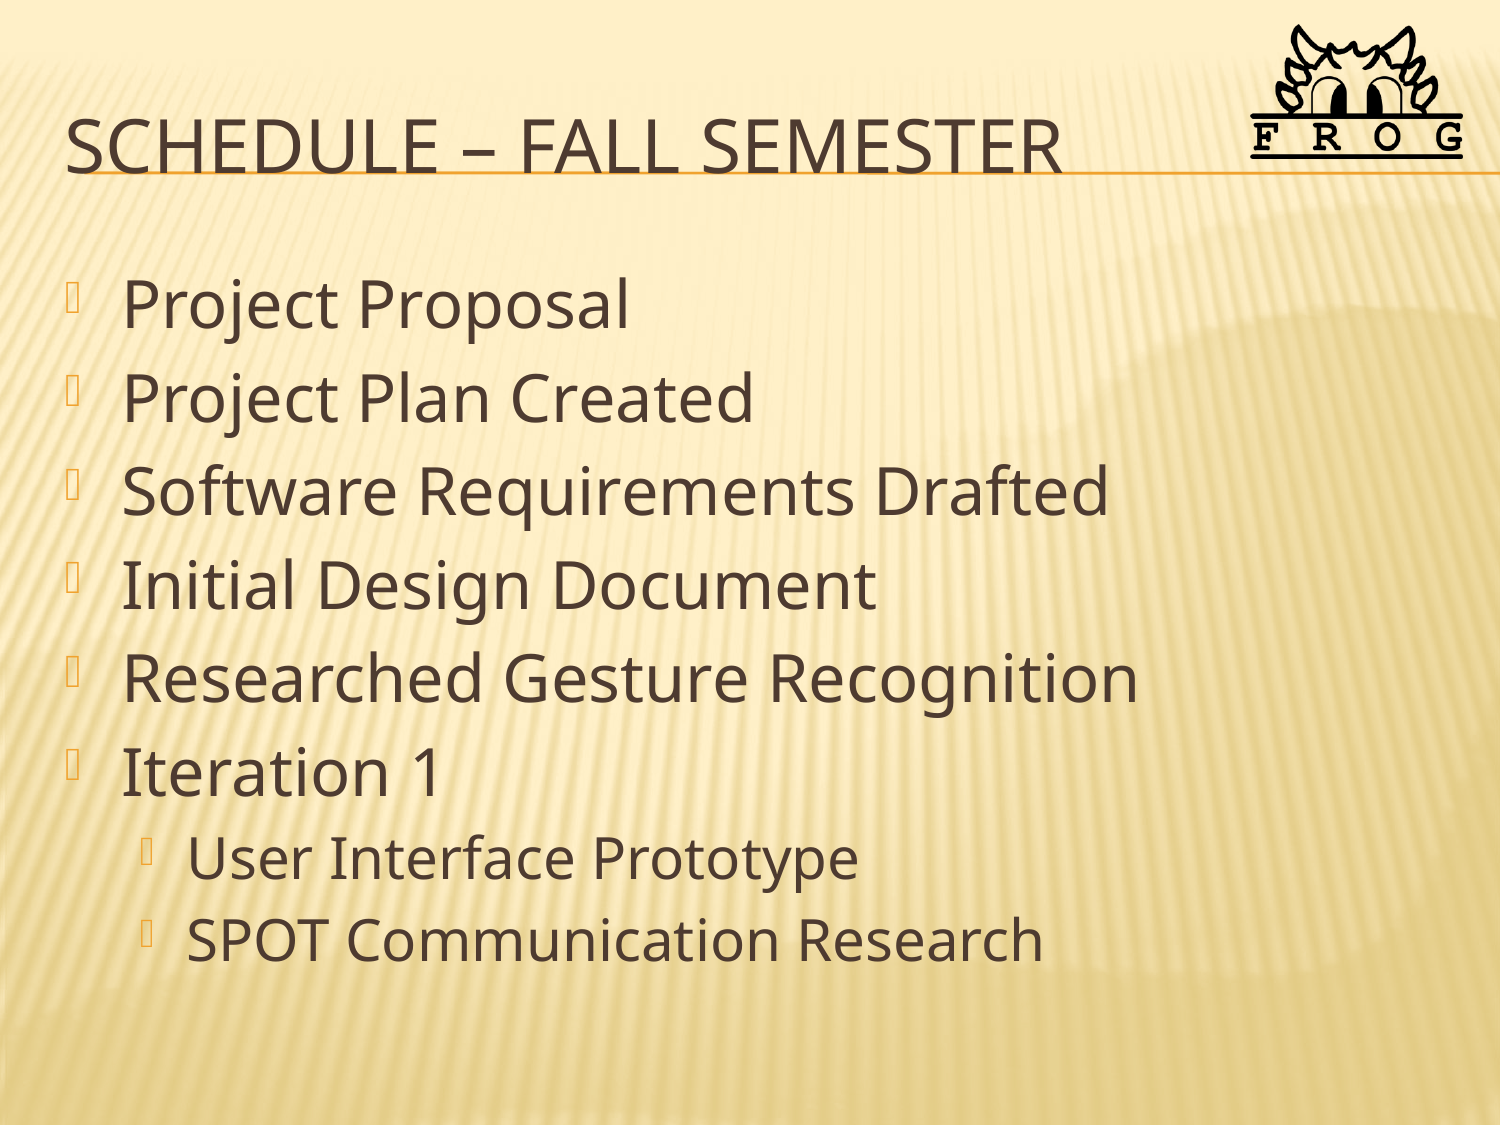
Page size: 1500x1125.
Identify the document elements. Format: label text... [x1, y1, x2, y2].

title SCHEDULE – Fall Semester [50, 75, 1475, 213]
picture [1249, 24, 1463, 159]
list Project Proposal Project Plan Created Software Requirements Drafted Initial Design Document Researched Gesture Recognition Iteration 1 User Interface Prototype SPOT Communication Research [50, 254, 1475, 998]
